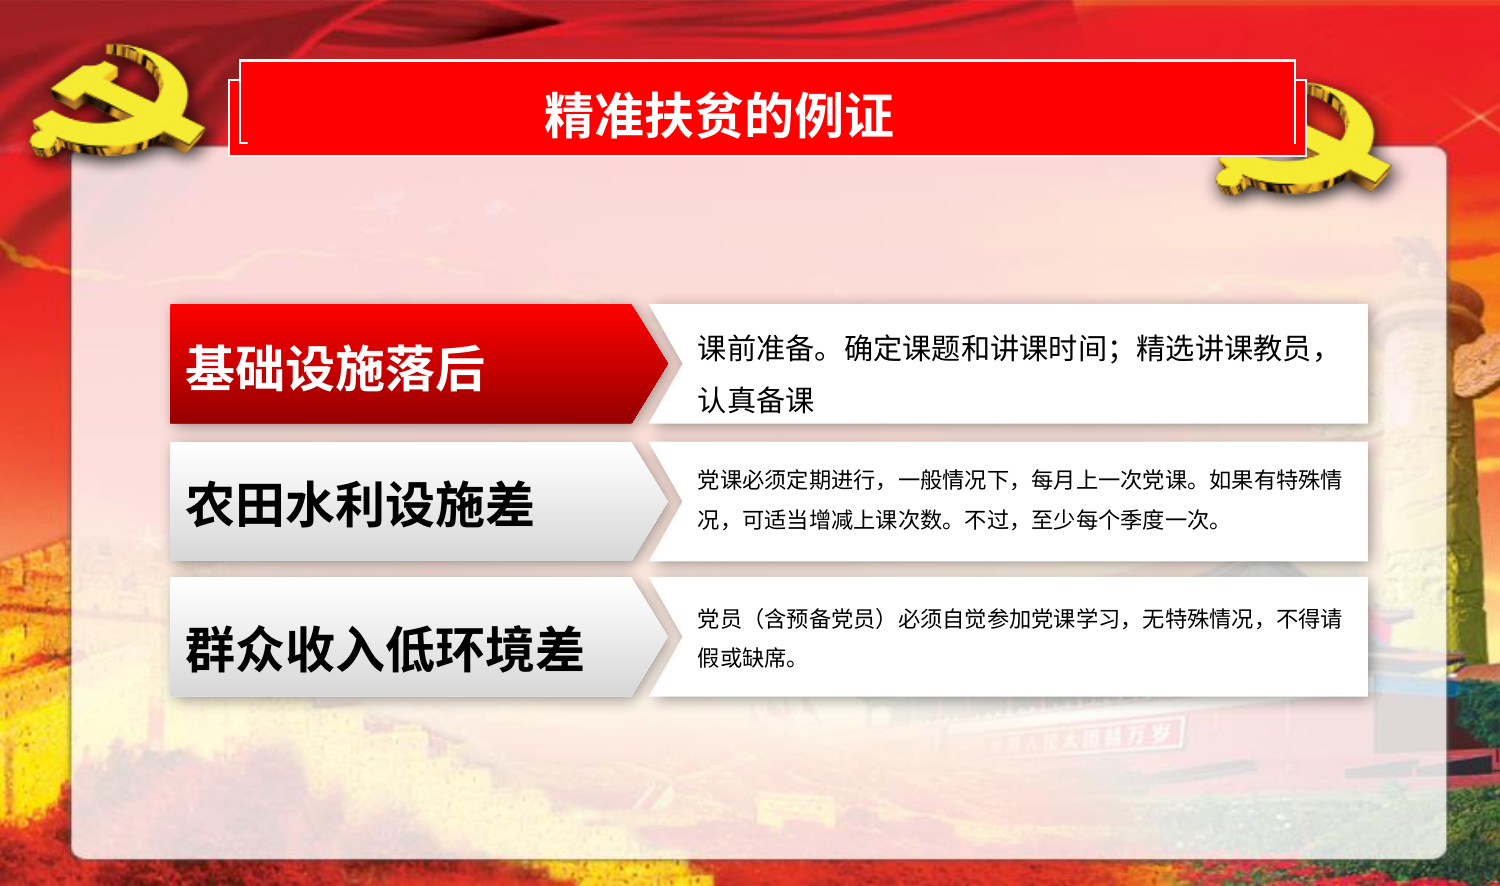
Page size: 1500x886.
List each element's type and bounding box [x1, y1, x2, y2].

text_box [170, 441, 669, 562]
picture [0, 0, 1500, 886]
text_box [228, 60, 1306, 157]
text_box [669, 441, 1369, 562]
text_box [170, 303, 669, 424]
text_box [170, 576, 669, 697]
text_box [669, 303, 1369, 427]
text_box [669, 576, 1369, 697]
